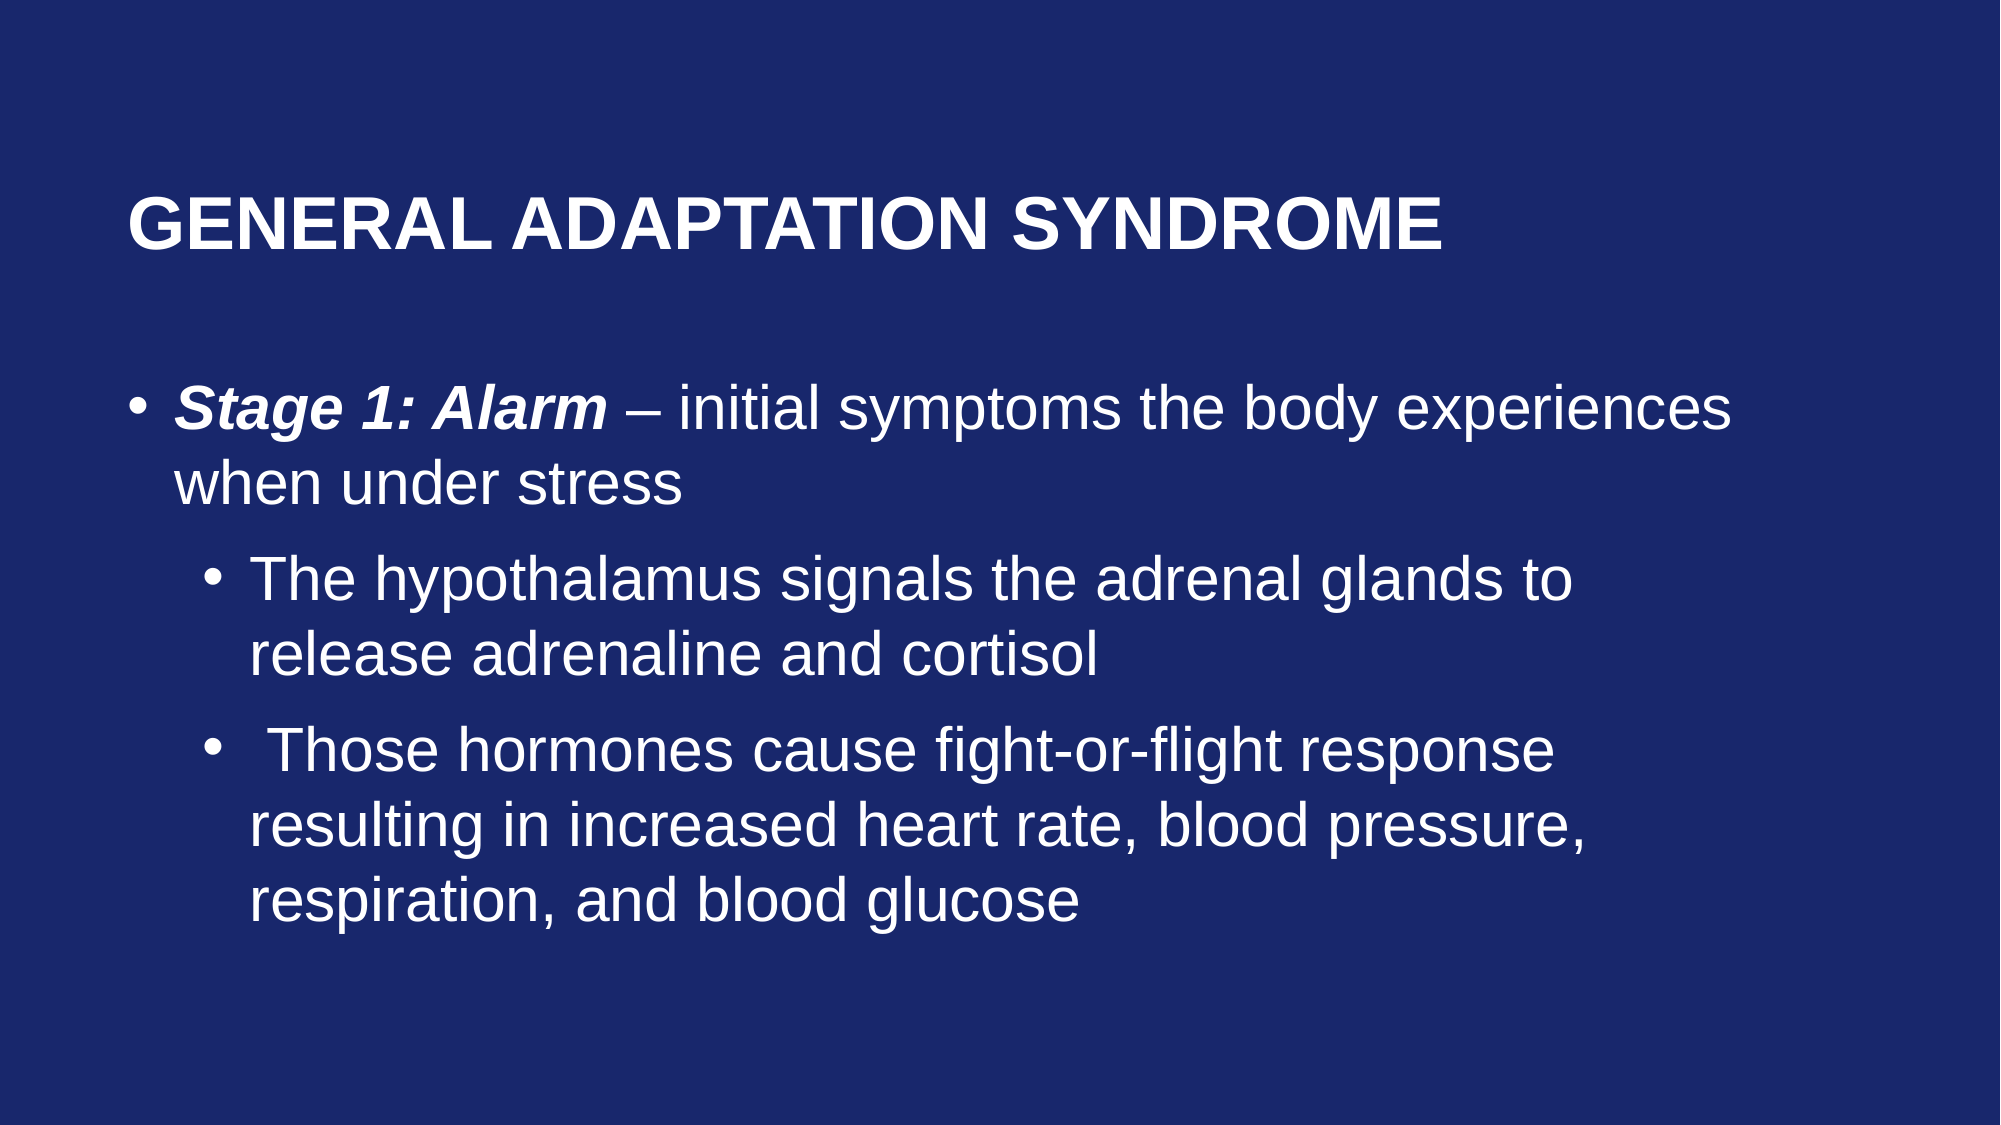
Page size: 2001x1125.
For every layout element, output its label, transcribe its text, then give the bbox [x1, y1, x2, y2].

title General adaptation syndrome [112, 99, 1775, 339]
list Stage 1: Alarm – initial symptoms the body experiences when under stress The hypothalamus signals the adrenal glands to release adrenaline and cortisol Those hormones cause fight-or-flight response resulting in increased heart rate, blood pressure, respiration, and blood glucose [112, 351, 1775, 950]
